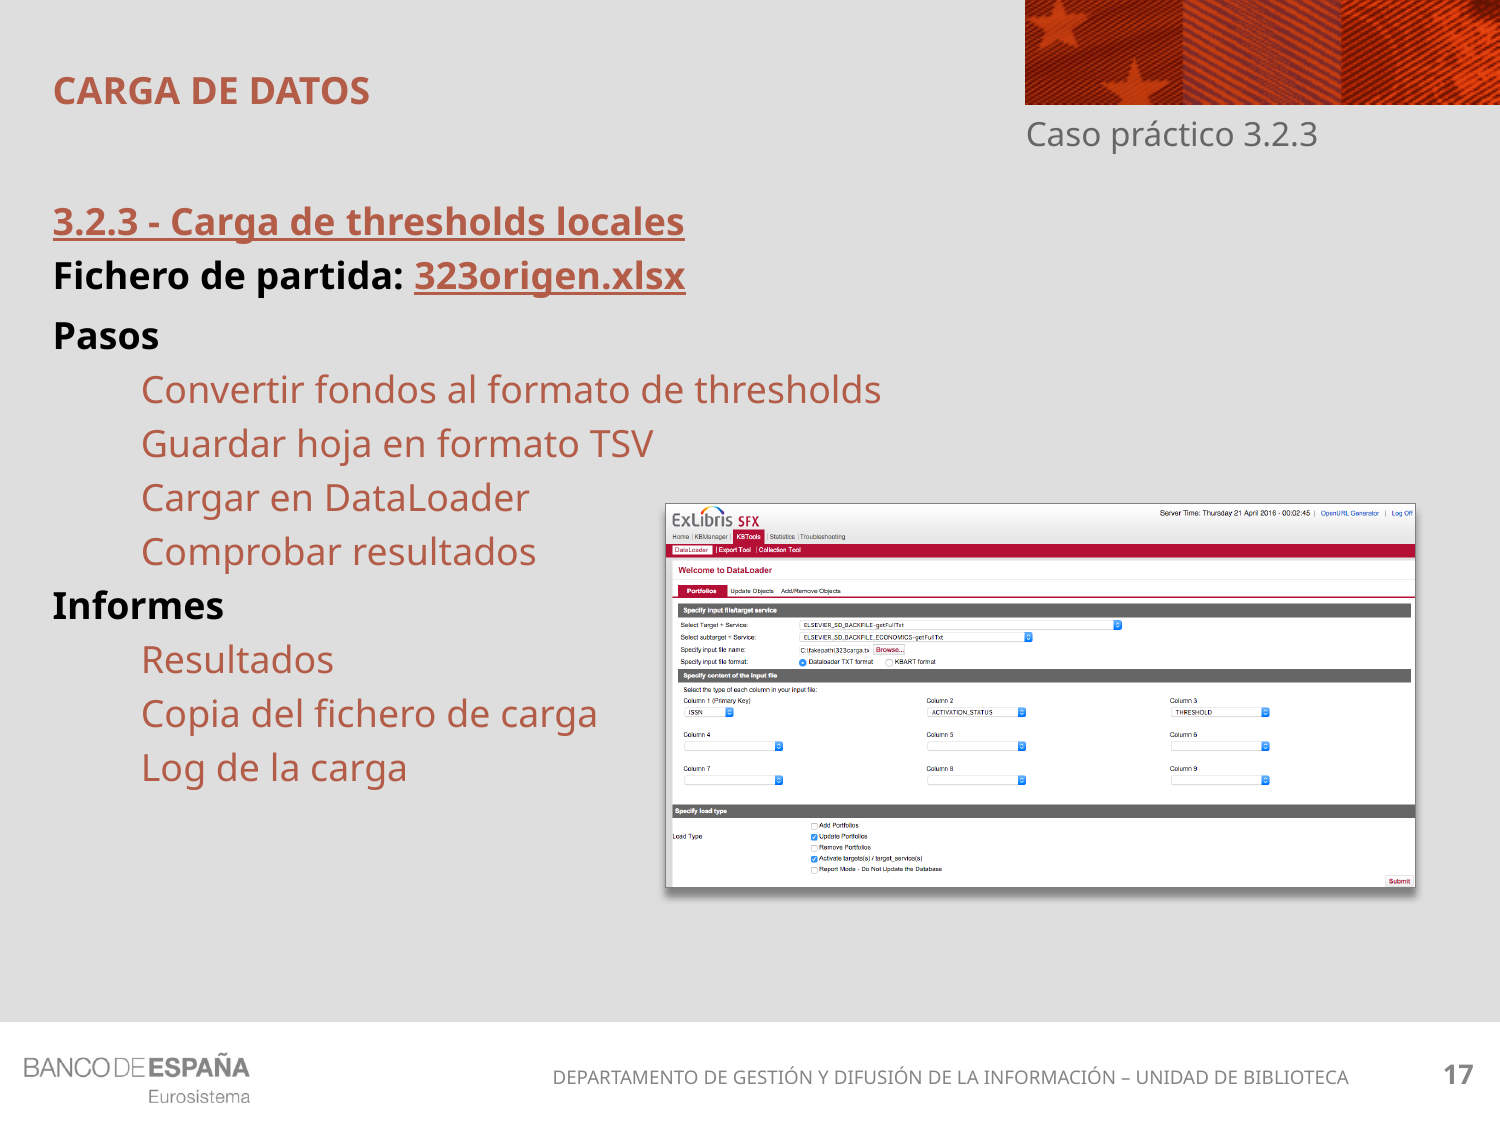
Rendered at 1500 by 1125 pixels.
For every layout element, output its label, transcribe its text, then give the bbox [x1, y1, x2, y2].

list 3.2.3 - Carga de thresholds locales Fichero de partida: 323origen.xlsx Pasos Convertir fondos al formato de thresholds Guardar hoja en formato TSV Cargar en DataLoader Comprobar resultados Informes Resultados Copia del fichero de carga Log de la carga [37, 196, 1445, 1012]
title CARGA DE DATOS [37, 18, 1011, 162]
picture [24, 1052, 250, 1103]
list Caso práctico 3.2.3 [1025, 108, 1500, 164]
slide_number 17 [1415, 1050, 1474, 1098]
picture [664, 503, 1416, 888]
picture [1025, 0, 1500, 105]
